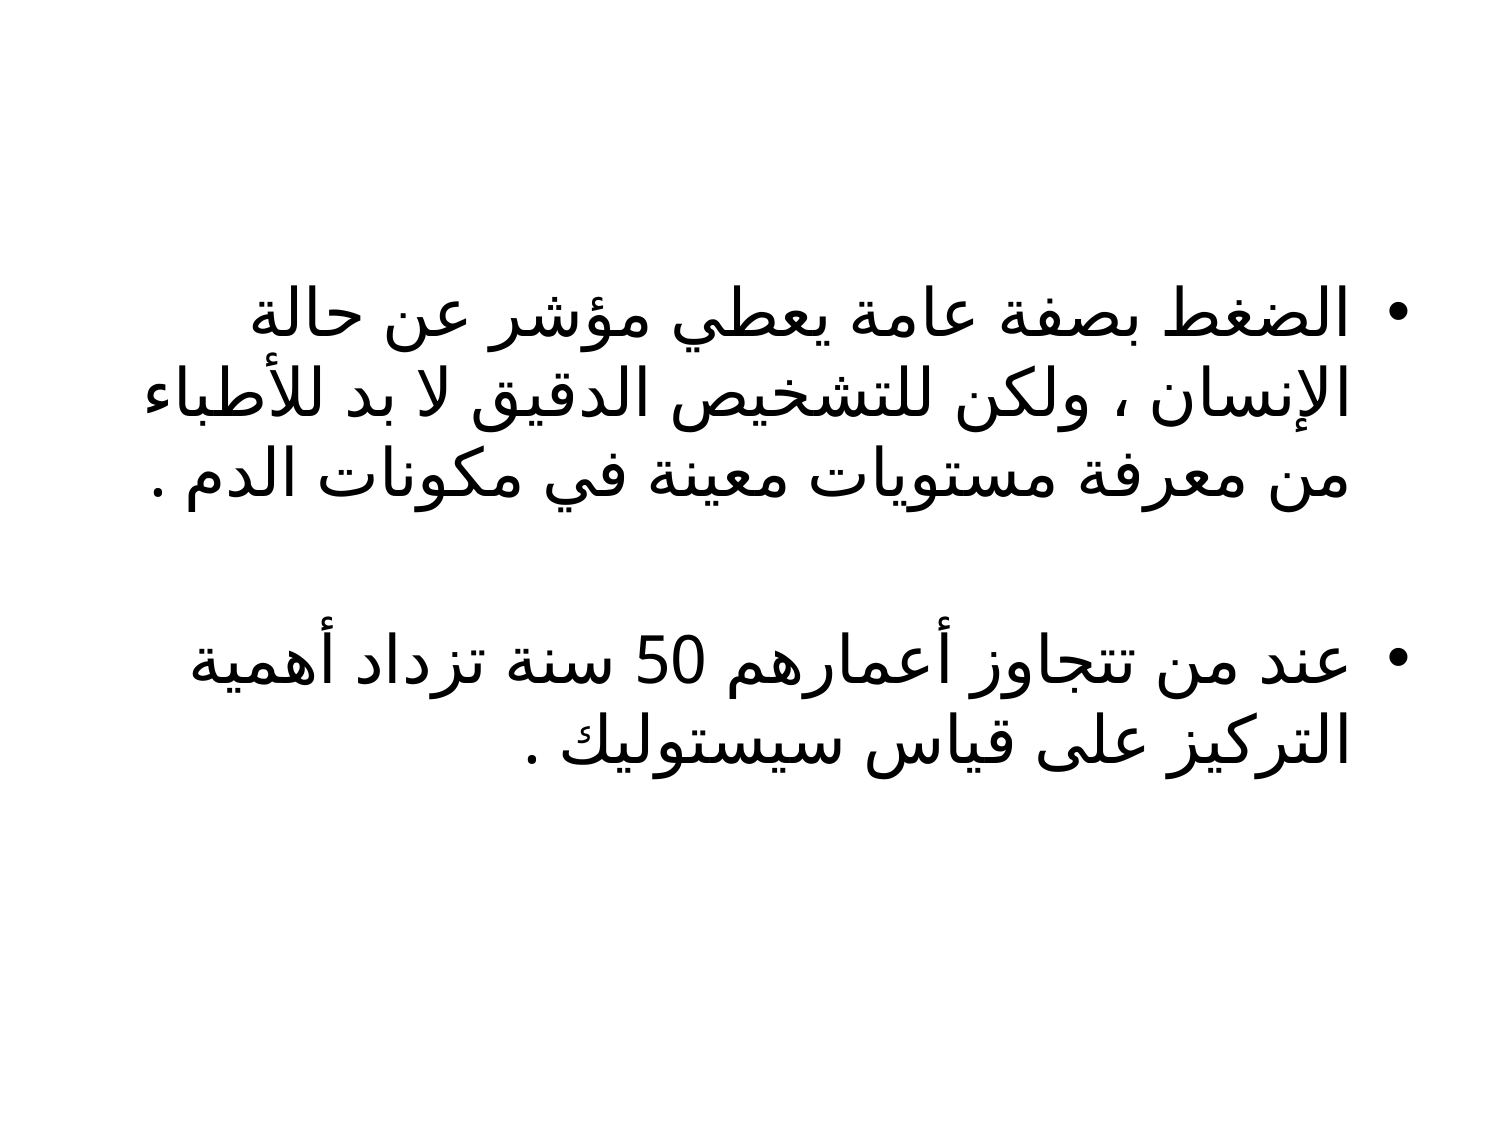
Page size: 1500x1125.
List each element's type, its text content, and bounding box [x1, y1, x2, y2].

list الضغط بصفة عامة يعطي مؤشر عن حالة الإنسان ، ولكن للتشخيص الدقيق لا بد للأطباء من معرفة مستويات معينة في مكونات الدم . عند من تتجاوز أعمارهم 50 سنة تزداد أهمية التركيز على قياس سيستوليك . [75, 262, 1425, 1005]
